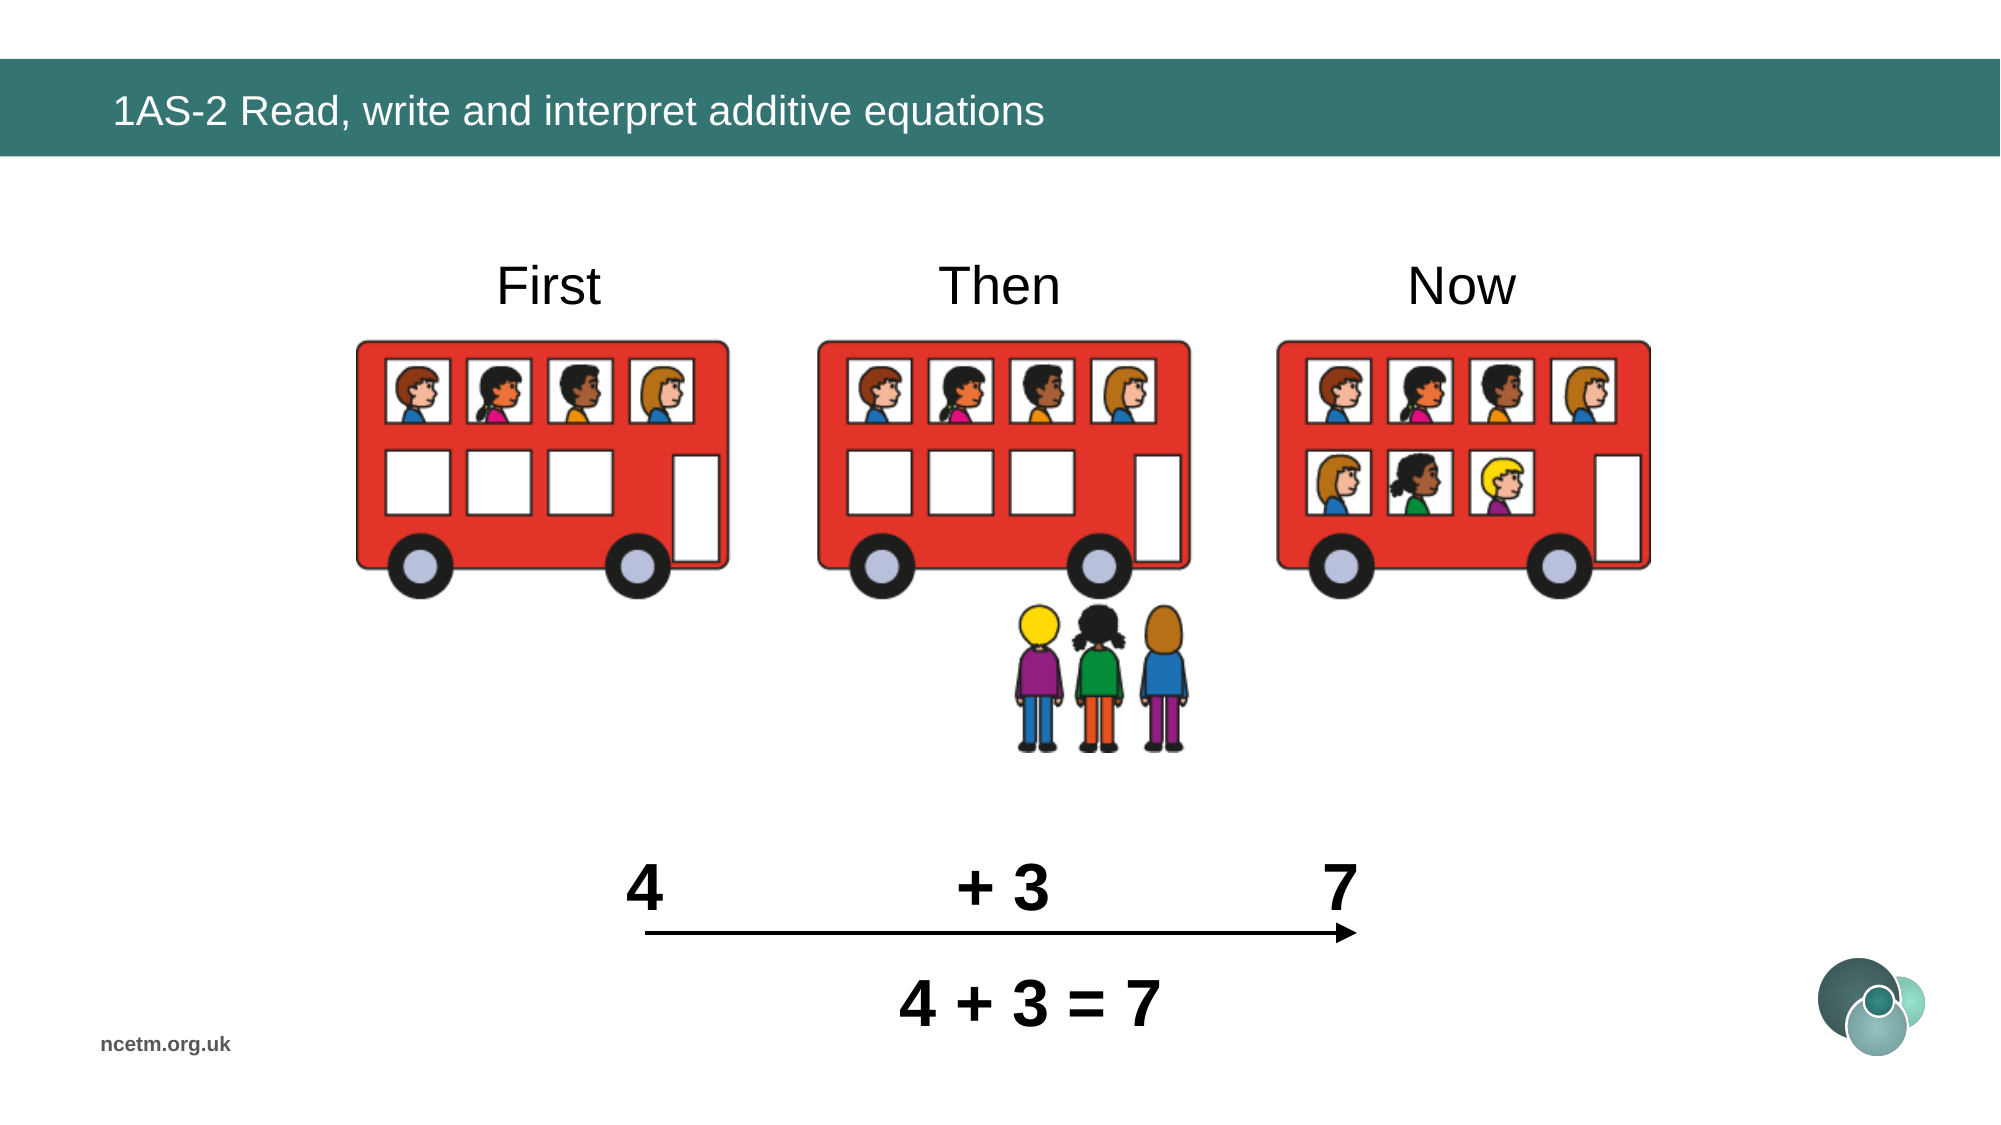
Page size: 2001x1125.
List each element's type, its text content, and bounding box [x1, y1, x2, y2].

text_box 4 + 3 = 7 [774, 952, 1289, 1048]
text_box 7 [1260, 836, 1422, 932]
text_box + 3 [922, 836, 1084, 931]
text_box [356, 230, 1666, 753]
picture [1818, 958, 1925, 1056]
text_box 4 [605, 836, 684, 932]
title 1AS-2 Read, write and interpret additive equations [97, 76, 1945, 147]
